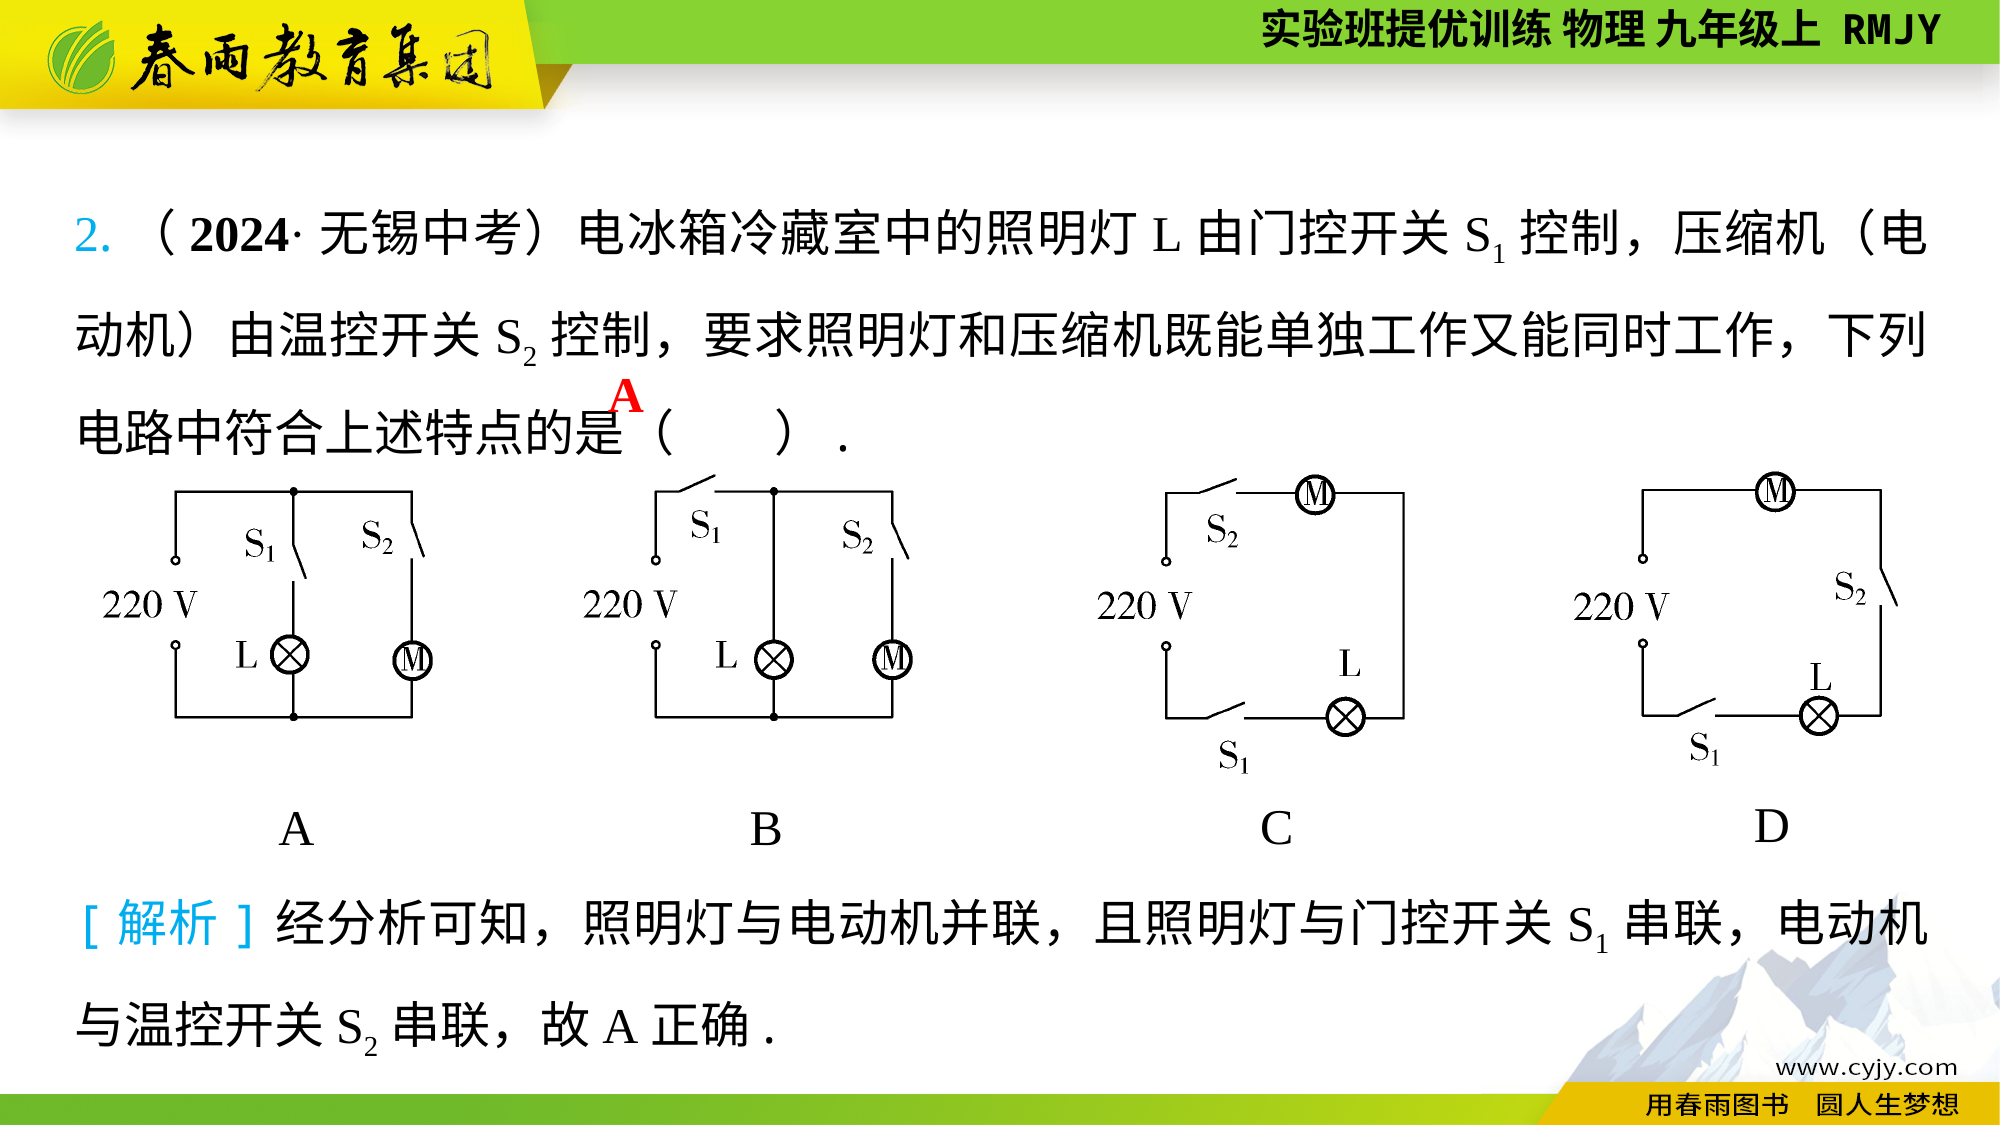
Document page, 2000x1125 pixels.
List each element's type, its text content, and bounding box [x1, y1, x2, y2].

text_box C [1245, 795, 1309, 849]
list 2.（2024·无锡中考）电冰箱冷藏室中的照明灯L由门控开关S1控制，压缩机（电动机）由温控开关S2控制，要求照明灯和压缩机既能单独工作又能同时工作，下列电路中符合上述特点的是（ ）. [59, 159, 1944, 436]
text_box A [263, 788, 330, 849]
text_box D [1739, 785, 1805, 849]
picture [0, 0, 2000, 1125]
text_box B [734, 788, 798, 849]
text_box [解析]经分析可知，照明灯与电动机并联，且照明灯与门控开关S1串联，电动机与温控开关S2串联，故A正确. [59, 849, 1944, 1070]
text_box A [593, 355, 659, 430]
